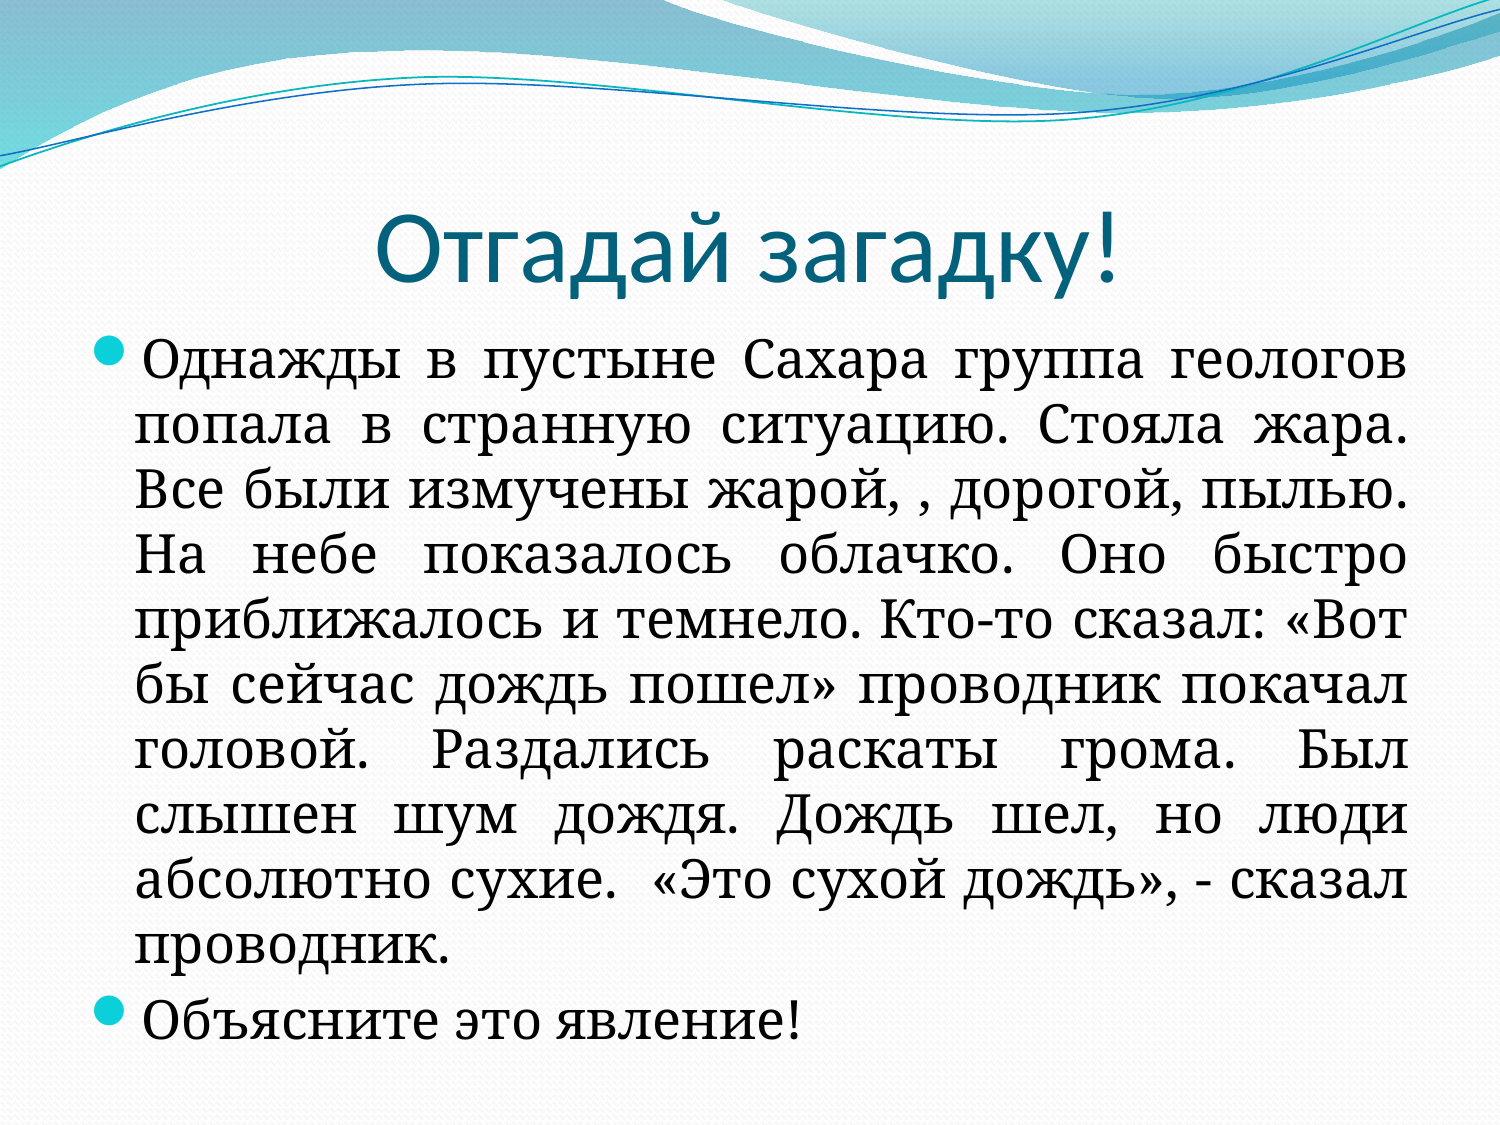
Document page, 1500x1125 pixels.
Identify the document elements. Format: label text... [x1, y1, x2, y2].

list Однажды в пустыне Сахара группа геологов попала в странную ситуацию. Стояла жара. Все были измучены жарой, , дорогой, пылью. На небе показалось облачко. Оно быстро приближалось и темнело. Кто-то сказал: «Вот бы сейчас дождь пошел» проводник покачал головой. Раздались раскаты грома. Был слышен шум дождя. Дождь шел, но люди абсолютно сухие. «Это сухой дождь», - сказал проводник. Объясните это явление! [75, 317, 1425, 1038]
title Отгадай загадку! [75, 115, 1425, 303]
